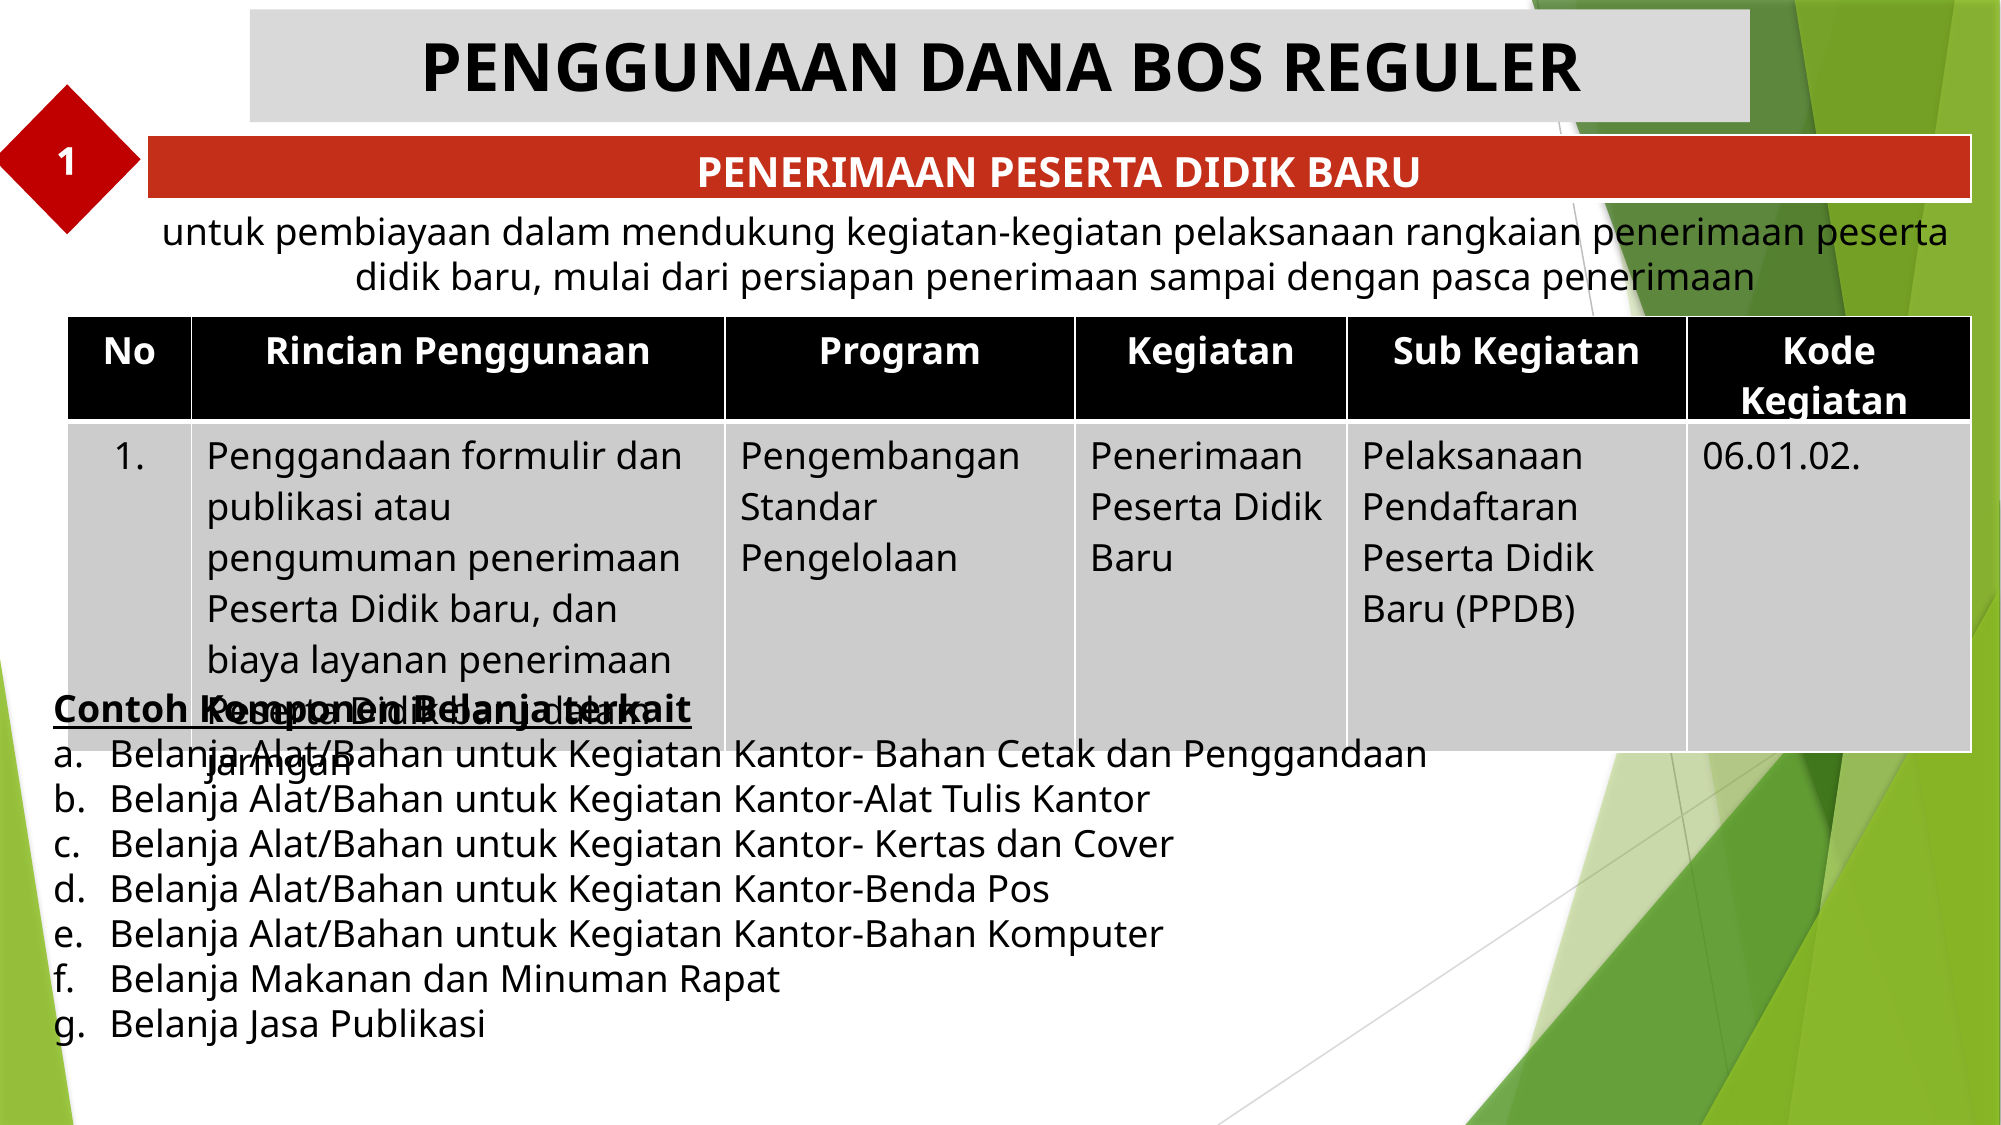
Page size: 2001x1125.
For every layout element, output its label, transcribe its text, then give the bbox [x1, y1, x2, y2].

table_cell Pengembangan Standar Pengelolaan [726, 424, 1074, 678]
text_box PENGGUNAAN DANA BOS REGULER [252, 17, 1750, 113]
table_cell 06.01.02. [1688, 424, 1970, 751]
table_header Sub Kegiatan [1348, 317, 1686, 419]
table_cell Pelaksanaan Pendaftaran Peserta Didik Baru (PPDB) [1348, 424, 1686, 751]
text_box 1 [0, 82, 142, 236]
table_header Kegiatan [1076, 317, 1346, 419]
text_box [248, 8, 1751, 124]
table_header PENERIMAAN PESERTA DIDIK BARU [148, 136, 1970, 198]
table_header Kode Kegiatan [1688, 317, 1970, 419]
text_box untuk pembiayaan dalam mendukung kegiatan-kegiatan pelaksanaan rangkaian penerimaan peserta didik baru, mulai dari persiapan penerimaan sampai dengan pasca penerimaan [140, 200, 1972, 306]
text_box Contoh Komponen Belanja terkait Belanja Alat/Bahan untuk Kegiatan Kantor- Bahan Cetak dan Penggandaan Belanja Alat/Bahan untuk Kegiatan Kantor-Alat Tulis Kantor Belanja Alat/Bahan untuk Kegiatan Kantor- Kertas dan Cover Belanja Alat/Bahan untuk Kegiatan Kantor-Benda Pos Belanja Alat/Bahan untuk Kegiatan Kantor-Bahan Komputer Belanja Makanan dan Minuman Rapat Belanja Jasa Publikasi [38, 678, 1444, 1053]
table_cell Penggandaan formulir dan publikasi atau pengumuman penerimaan Peserta Didik baru, dan biaya layanan penerimaan Peserta Didik baru dalam jaringan [192, 424, 724, 678]
table_header No [68, 317, 191, 419]
table_cell Penerimaan Peserta Didik Baru [1076, 424, 1346, 678]
table_header Rincian Penggunaan [192, 317, 724, 419]
table_header Program [726, 317, 1074, 419]
table_cell 1. [68, 424, 191, 678]
